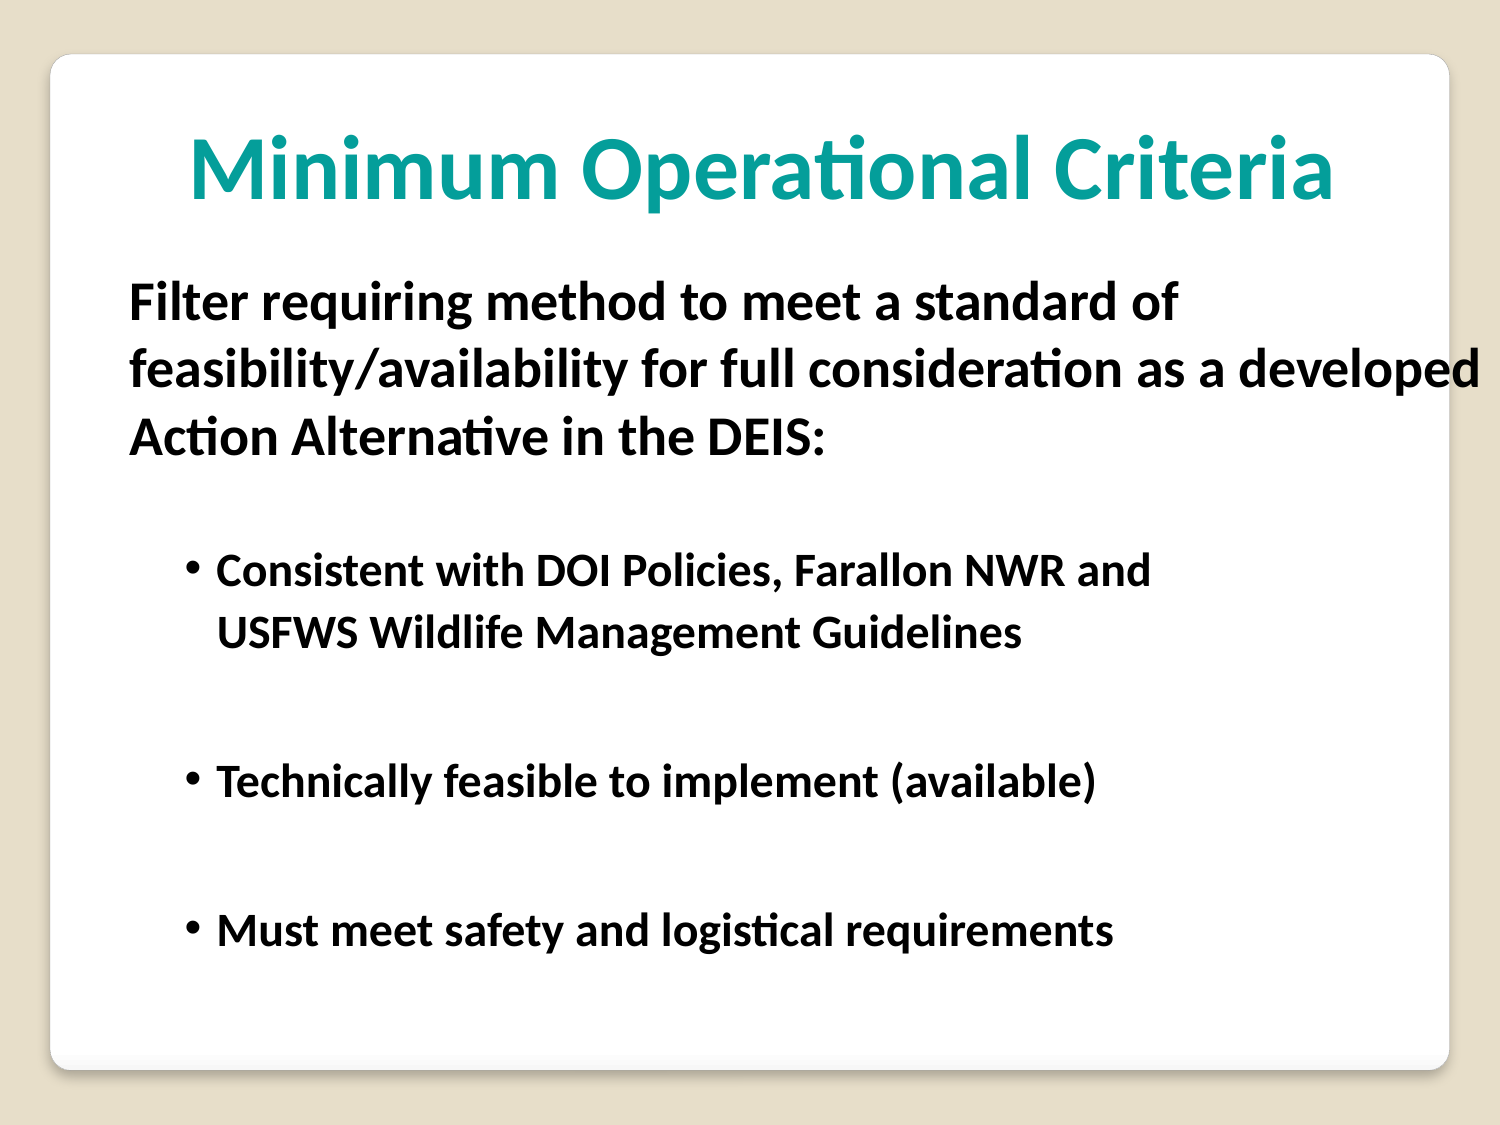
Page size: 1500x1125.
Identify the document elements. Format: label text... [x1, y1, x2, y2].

list Filter requiring method to meet a standard of feasibility/availability for full consideration as a developed Action Alternative in the DEIS: Consistent with DOI Policies, Farallon NWR and USFWS Wildlife Management Guidelines Technically feasible to implement (available) Must meet safety and logistical requirements [99, 249, 1500, 1038]
title Minimum Operational Criteria [87, 99, 1438, 225]
